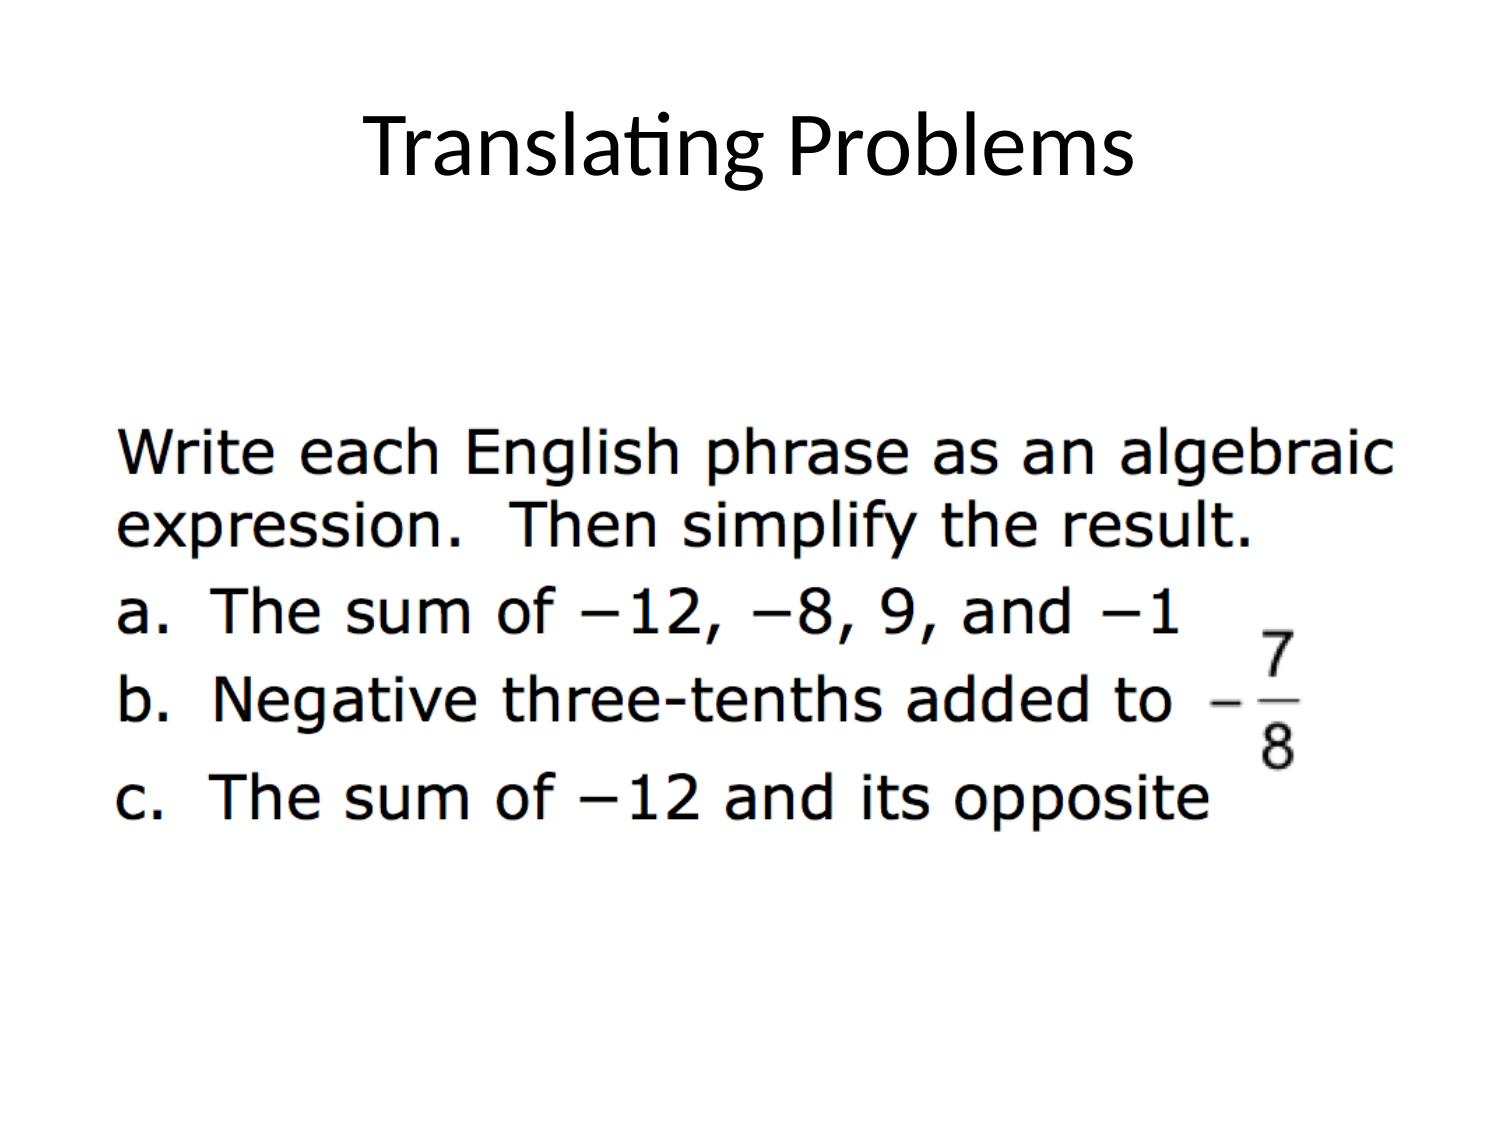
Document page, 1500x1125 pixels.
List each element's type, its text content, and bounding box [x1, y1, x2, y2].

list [74, 262, 1426, 1006]
title Translating Problems [75, 45, 1425, 233]
